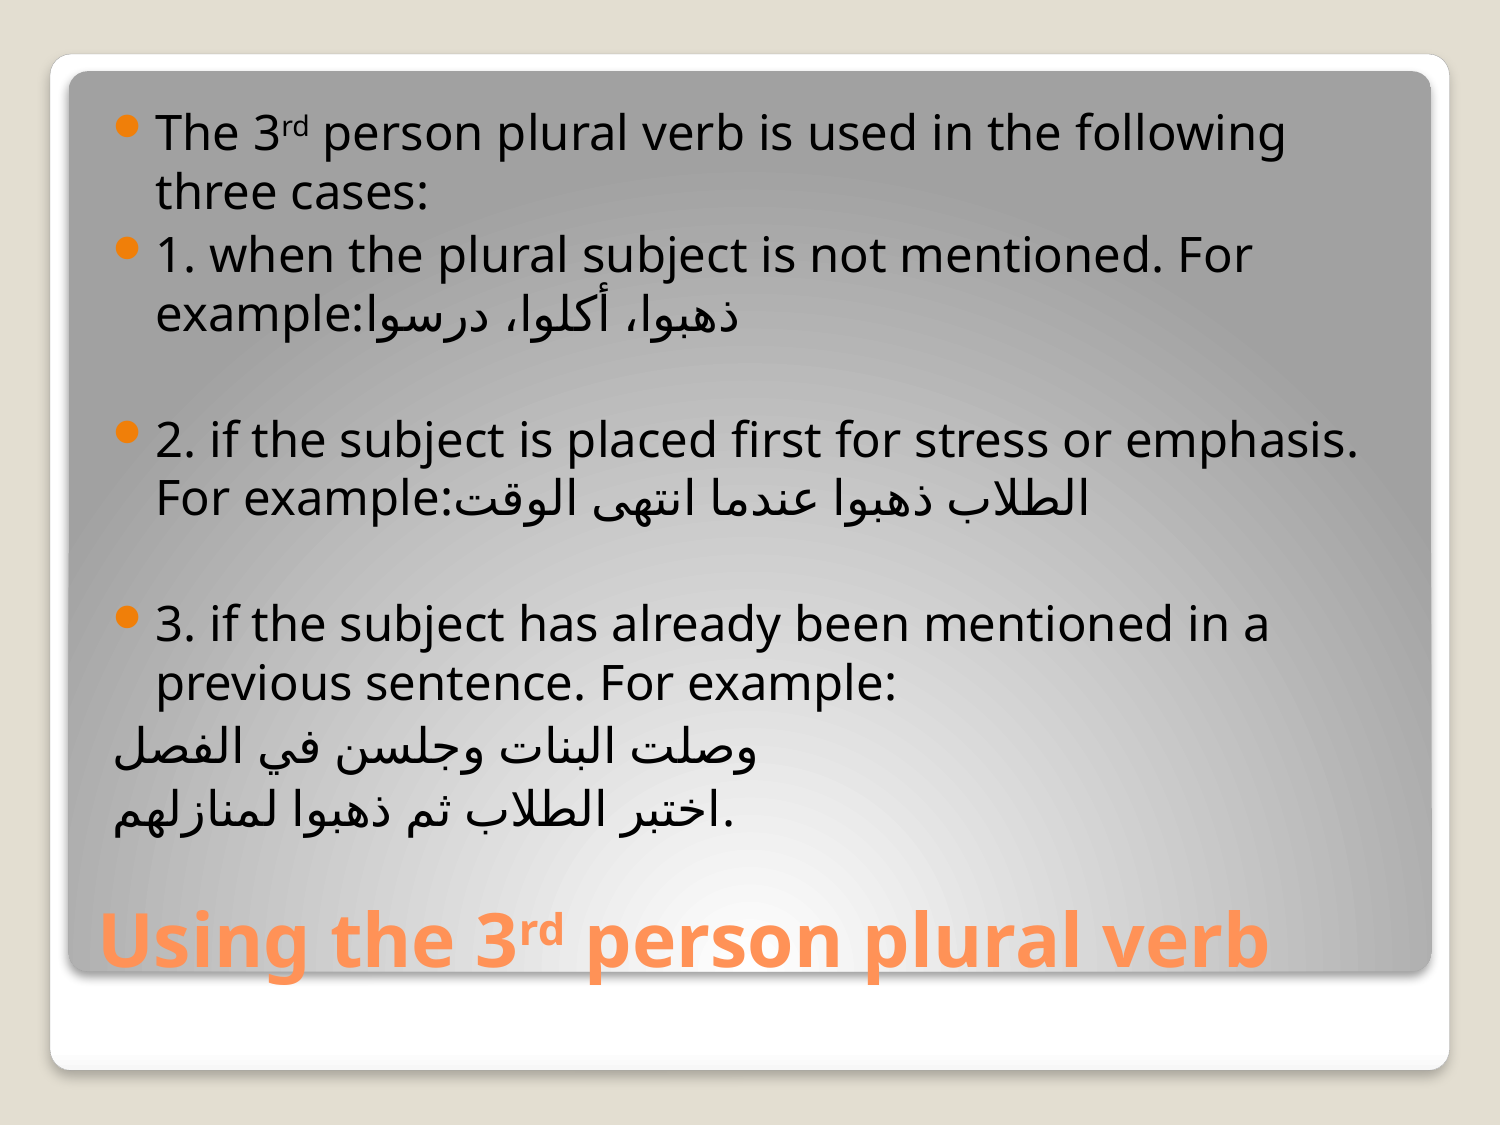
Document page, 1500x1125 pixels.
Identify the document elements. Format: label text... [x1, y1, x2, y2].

list The 3rd person plural verb is used in the following three cases: 1. when the plural subject is not mentioned. For example:ذهبوا، أكلوا، درسوا 2. if the subject is placed first for stress or emphasis. For example:الطلاب ذهبوا عندما انتهى الوقت 3. if the subject has already been mentioned in a previous sentence. For example: وصلت البنات وجلسن في الفصل اختبر الطلاب ثم ذهبوا لمنازلهم. [82, 86, 1425, 850]
title Using the 3rd person plural verb [82, 850, 1425, 990]
